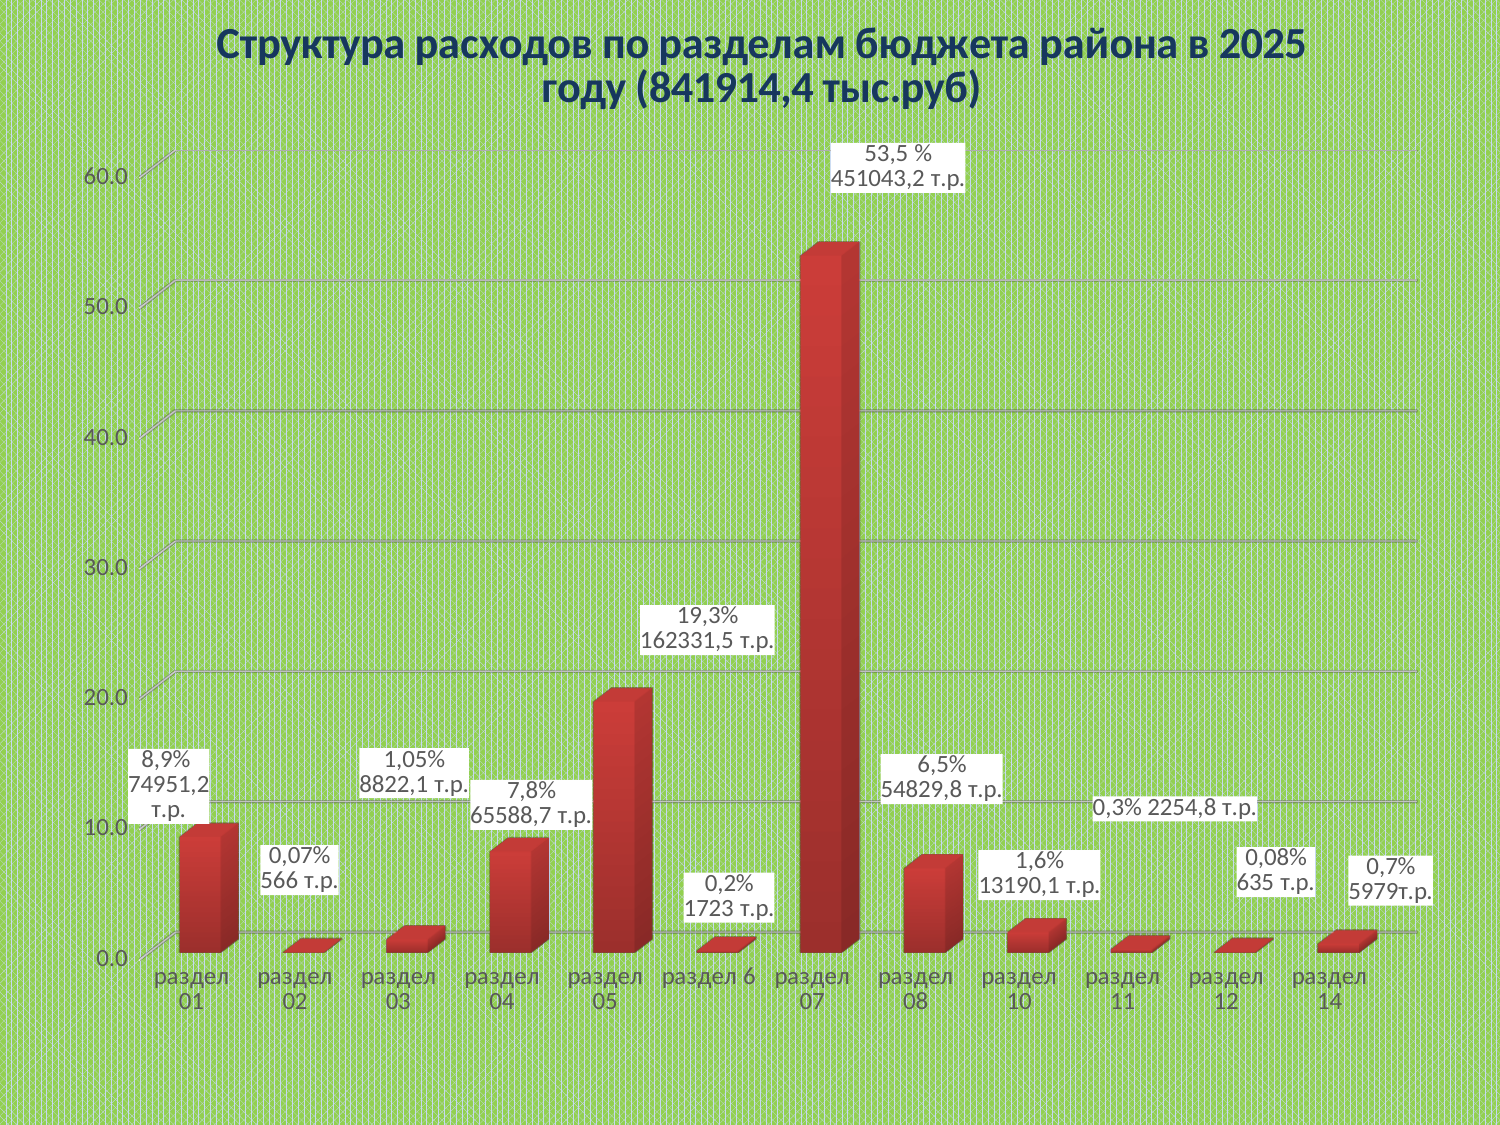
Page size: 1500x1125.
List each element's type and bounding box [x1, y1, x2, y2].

chart [29, 0, 1471, 1017]
